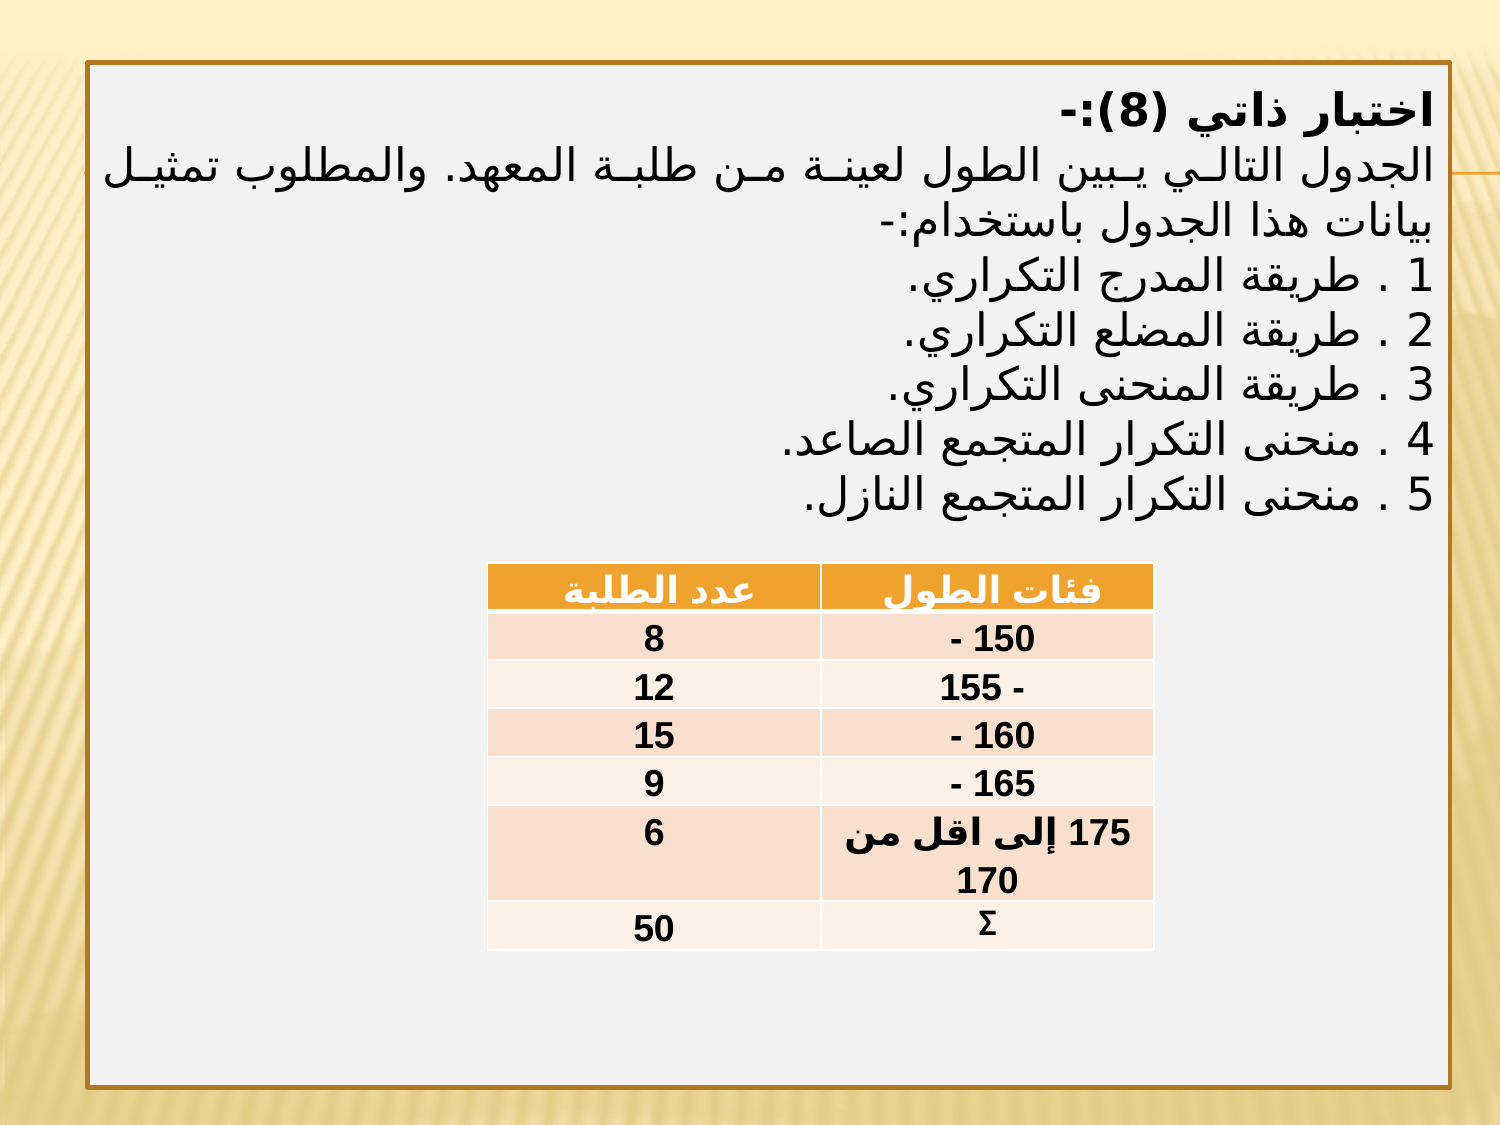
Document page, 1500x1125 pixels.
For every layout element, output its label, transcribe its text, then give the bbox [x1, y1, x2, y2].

table_cell 150 - [822, 614, 1153, 659]
table_cell 165 - [822, 757, 1153, 804]
table_header فئات الطول [822, 564, 1153, 609]
text_box اختبار ذاتي (8):- الجدول التالي يبين الطول لعينة من طلبة المعهد. والمطلوب تمثيل بيانات هذا الجدول باستخدام:- 1 . طريقة المدرج التكراري. 2 . طريقة المضلع التكراري. 3 . طريقة المنحنى التكراري. 4 . منحنى التكرار المتجمع الصاعد. 5 . منحنى التكرار المتجمع النازل. [85, 60, 1452, 1090]
table_cell Σ [822, 902, 1153, 949]
table_cell 15 [488, 709, 820, 756]
table_cell 8 [488, 614, 820, 659]
table_cell 9 [488, 757, 820, 804]
table_cell 6 [488, 806, 820, 900]
table_cell 160 - [822, 709, 1153, 756]
table_header عدد الطلبة [488, 564, 820, 609]
table_cell 175 إلى اقل من 170 [822, 806, 1153, 900]
table_cell 12 [488, 661, 820, 707]
table_cell 155 - [822, 661, 1153, 707]
table_cell 50 [488, 902, 820, 949]
